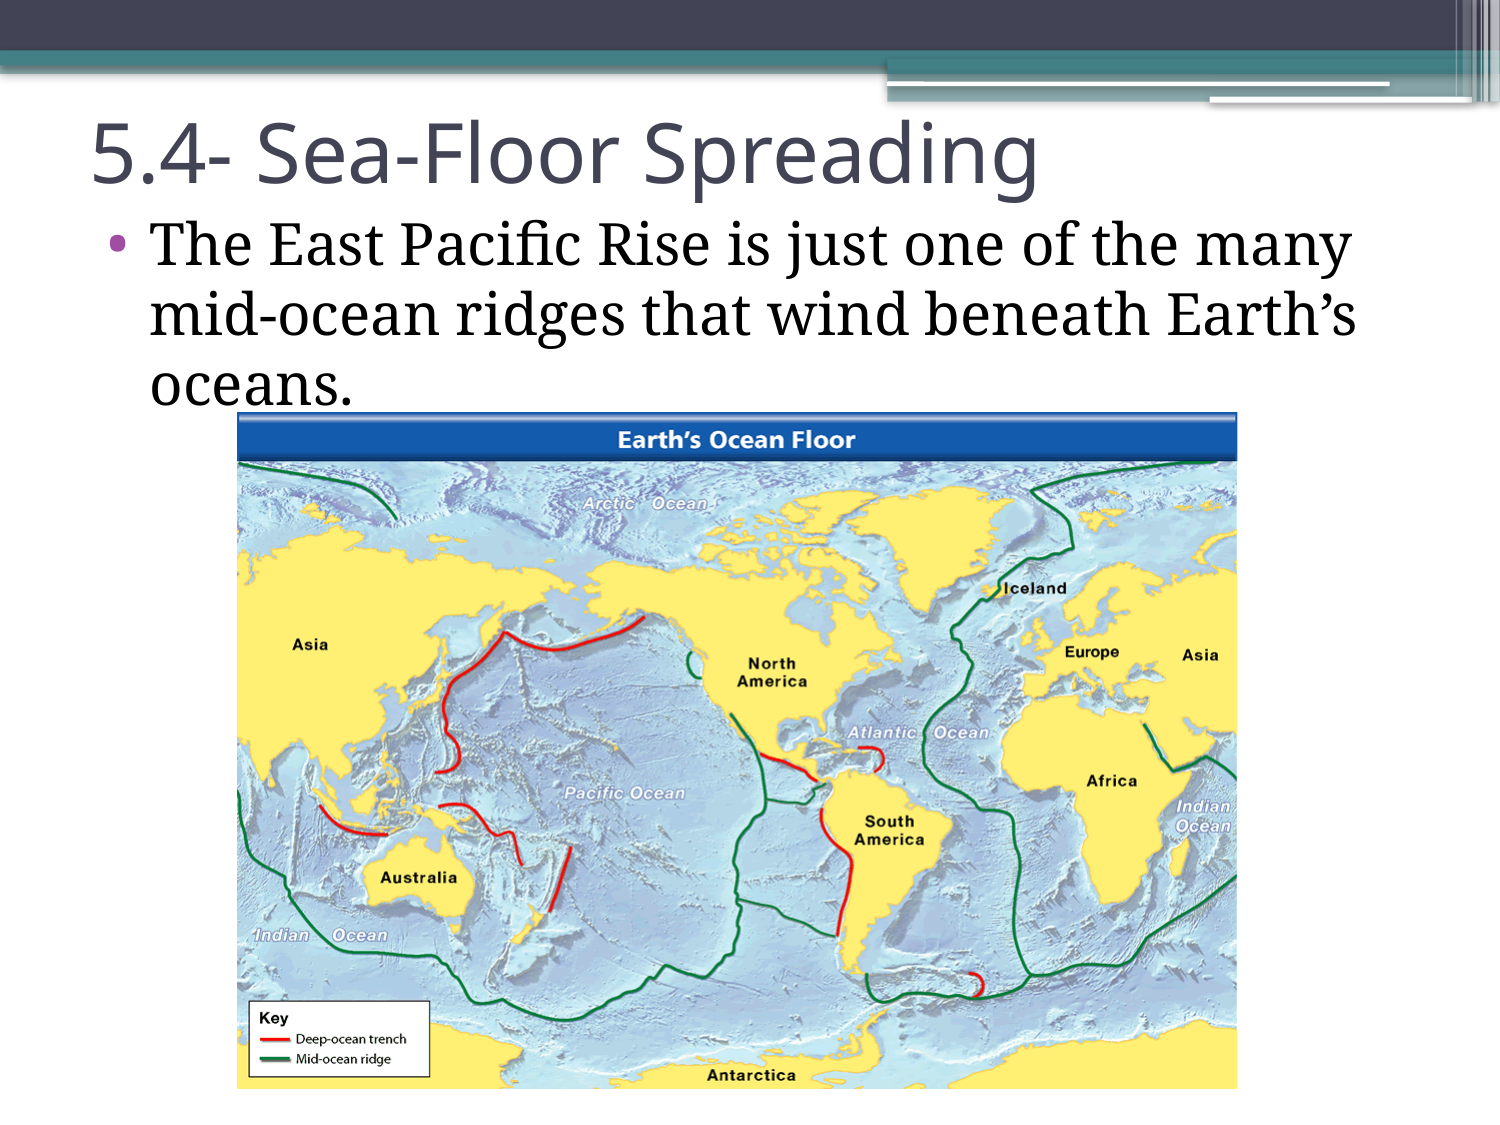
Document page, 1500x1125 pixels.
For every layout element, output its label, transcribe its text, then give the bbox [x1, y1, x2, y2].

picture [237, 412, 1238, 1089]
title 5.4- Sea-Floor Spreading [75, 62, 1425, 200]
list The East Pacific Rise is just one of the many mid-ocean ridges that wind beneath Earth’s oceans. [75, 200, 1425, 1016]
